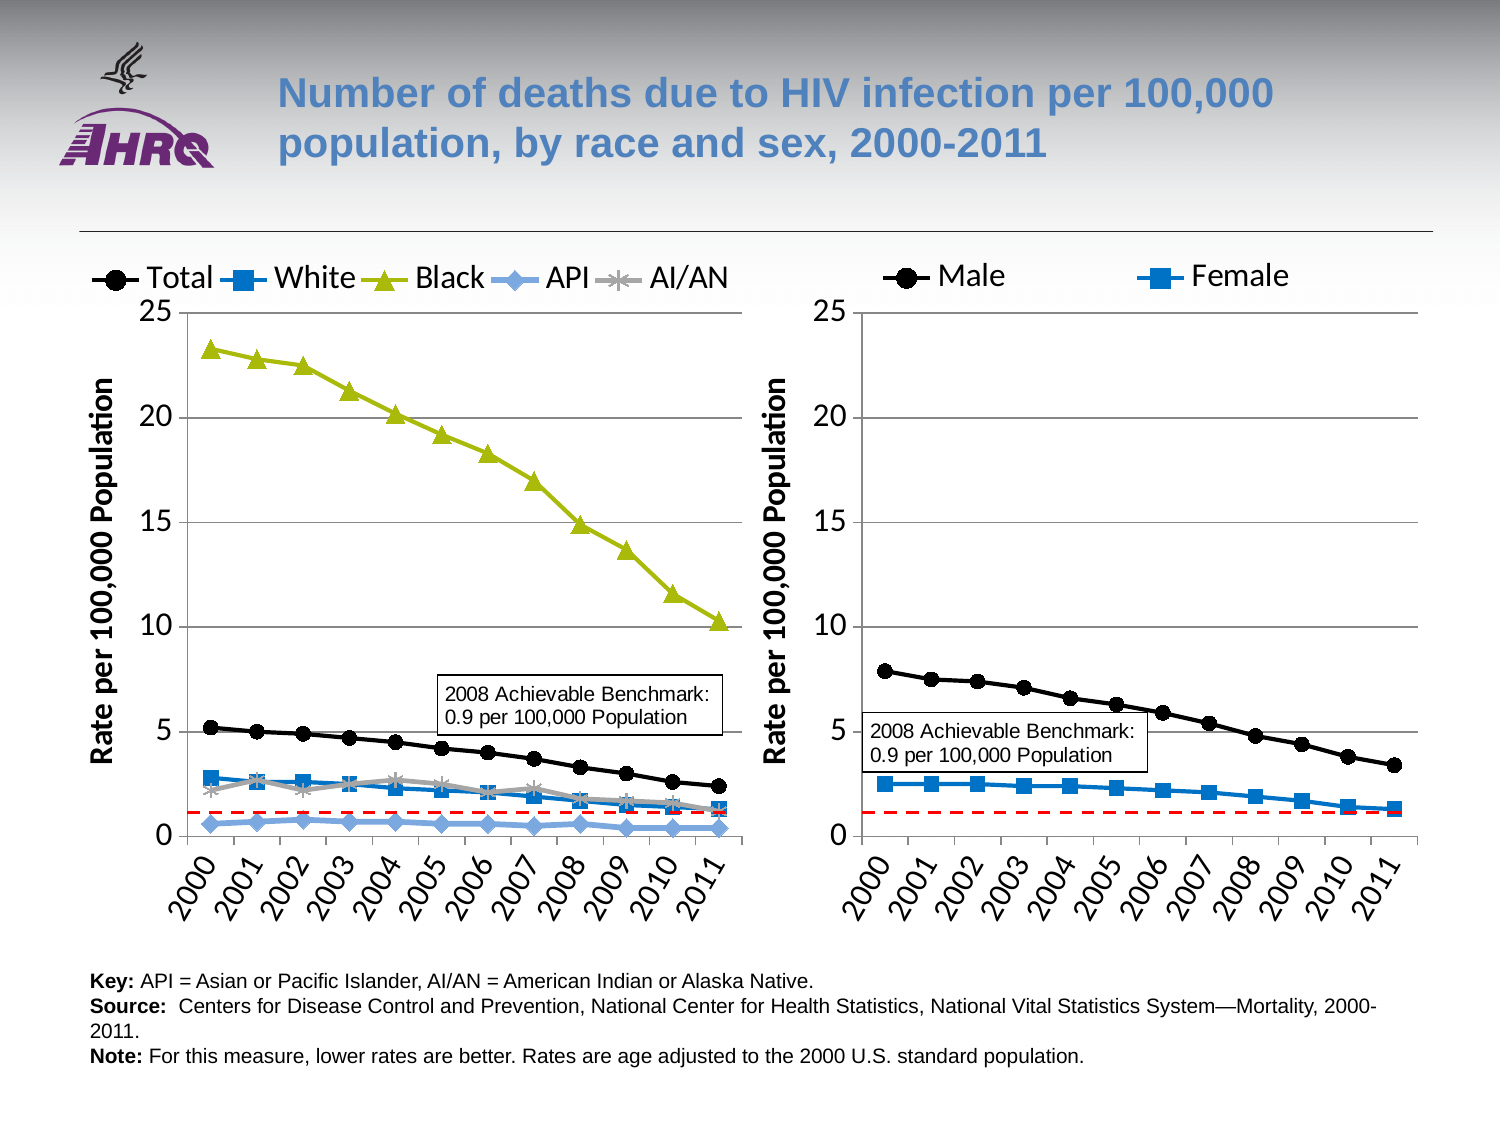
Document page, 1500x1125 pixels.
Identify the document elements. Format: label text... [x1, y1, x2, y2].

picture [0, 0, 1500, 1125]
text_box Key: API = Asian or Pacific Islander, AI/AN = American Indian or Alaska Native. Source: Centers for Disease Control and Prevention, National Center for Health Statistics, National Vital Statistics System—Mortality, 2000-2011. Note: For this measure, lower rates are better. Rates are age adjusted to the 2000 U.S. standard population. [74, 959, 1425, 1075]
title Number of deaths due to HIV infection per 100,000 population, by race and sex, 2000-2011 [262, 45, 1425, 188]
chart [74, 254, 1426, 946]
